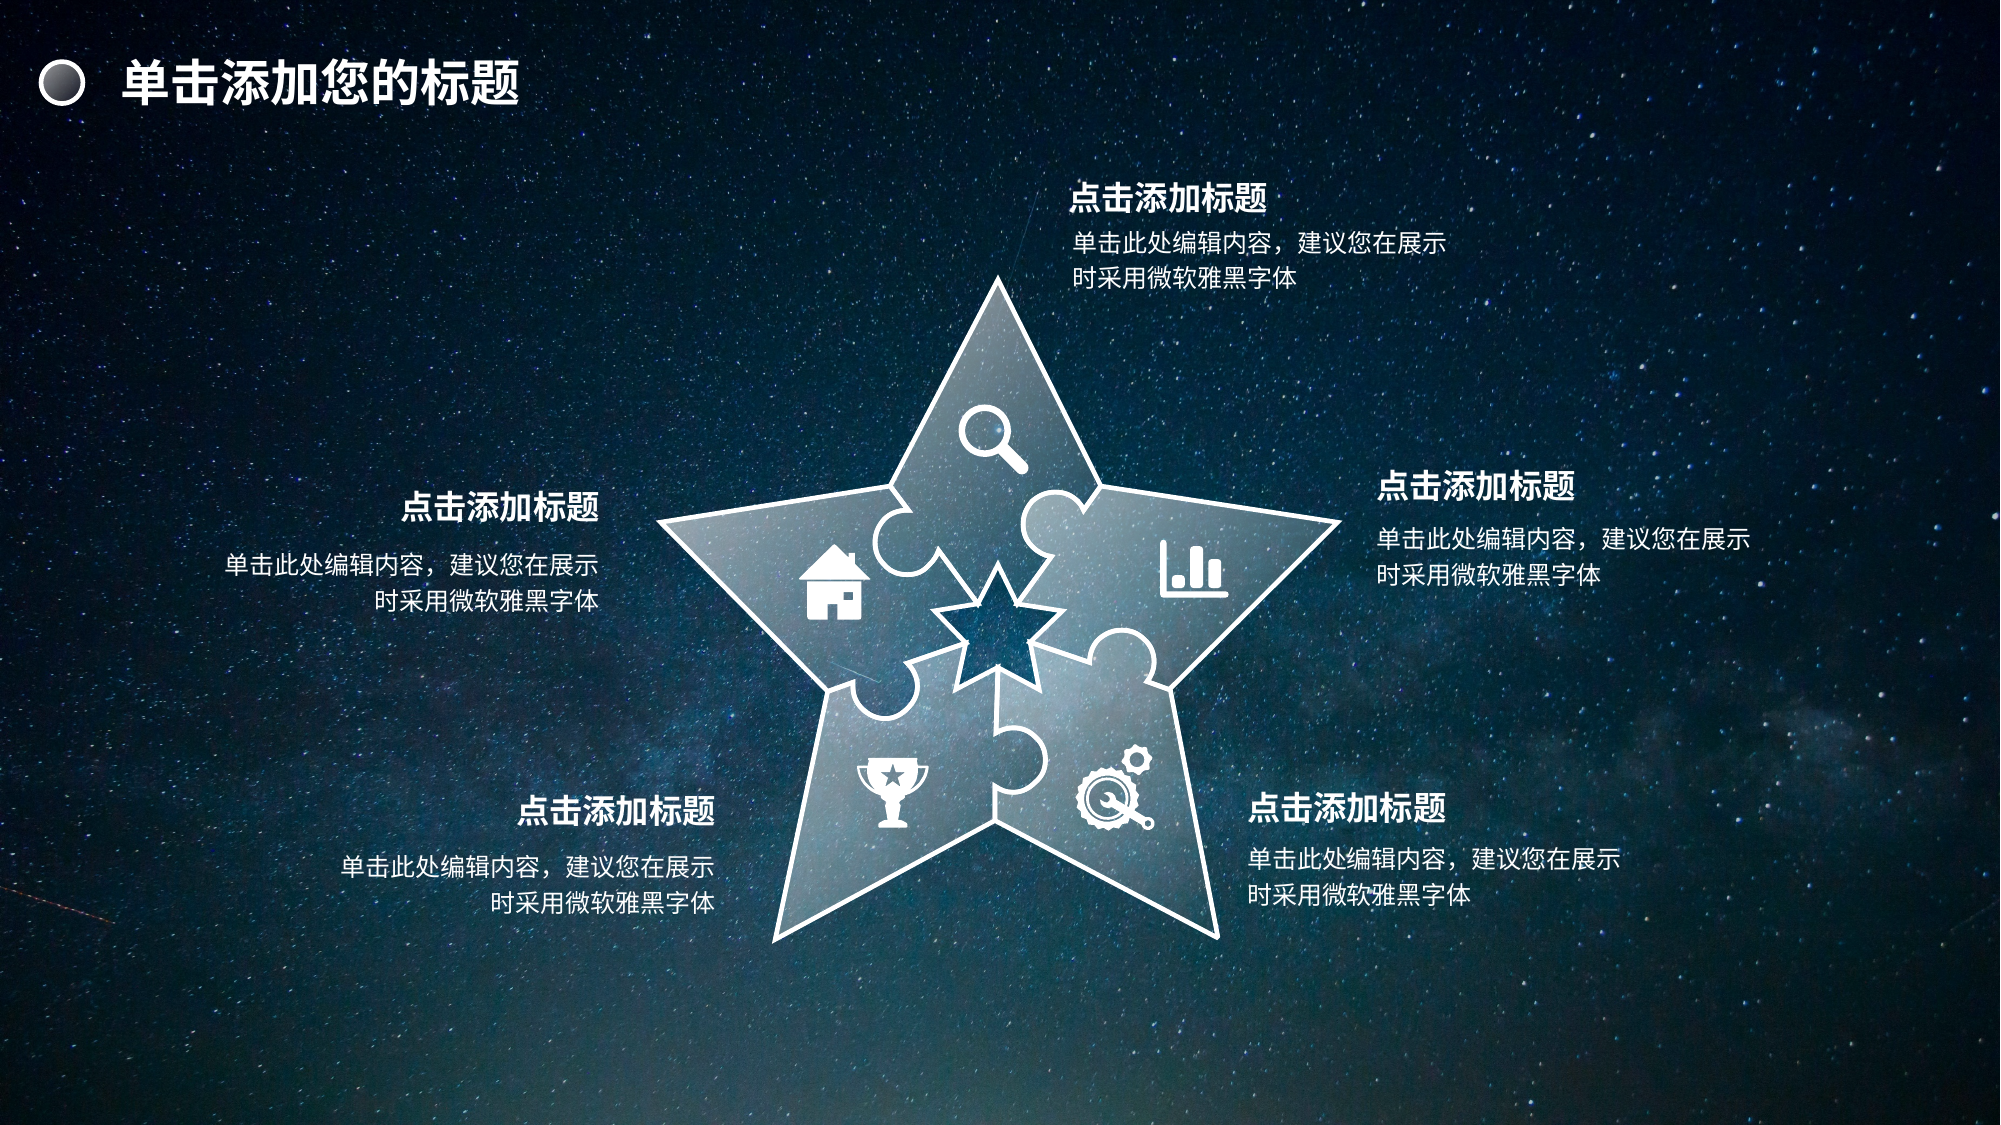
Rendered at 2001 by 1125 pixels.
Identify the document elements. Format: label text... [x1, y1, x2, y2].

text_box [856, 757, 929, 828]
text_box 单击此处编辑内容，建议您在展示时采用微软雅黑字体 [1072, 221, 1456, 293]
text_box 单击此处编辑内容，建议您在展示时采用微软雅黑字体 [216, 543, 600, 616]
text_box [993, 632, 1219, 939]
text_box 点击添加标题 [395, 790, 716, 831]
text_box [798, 544, 871, 580]
text_box 单击此处编辑内容，建议您在展示时采用微软雅黑字体 [1247, 837, 1630, 910]
text_box [1015, 484, 1340, 691]
text_box 点击添加标题 [1068, 177, 1389, 218]
text_box [807, 581, 862, 620]
text_box [958, 404, 1029, 475]
text_box [877, 277, 1102, 603]
text_box 单击此处编辑内容，建议您在展示时采用微软雅黑字体 [1376, 517, 1760, 590]
text_box 单击添加您的标题 [105, 43, 801, 119]
picture [0, 0, 2000, 1125]
text_box [773, 641, 1044, 942]
text_box [1075, 767, 1155, 831]
text_box 点击添加标题 [1247, 787, 1568, 828]
text_box [1160, 539, 1229, 598]
text_box [658, 484, 980, 717]
text_box 点击添加标题 [1376, 465, 1697, 506]
text_box 单击此处编辑内容，建议您在展示时采用微软雅黑字体 [333, 845, 716, 918]
text_box 点击添加标题 [279, 485, 600, 526]
text_box [1121, 744, 1153, 776]
